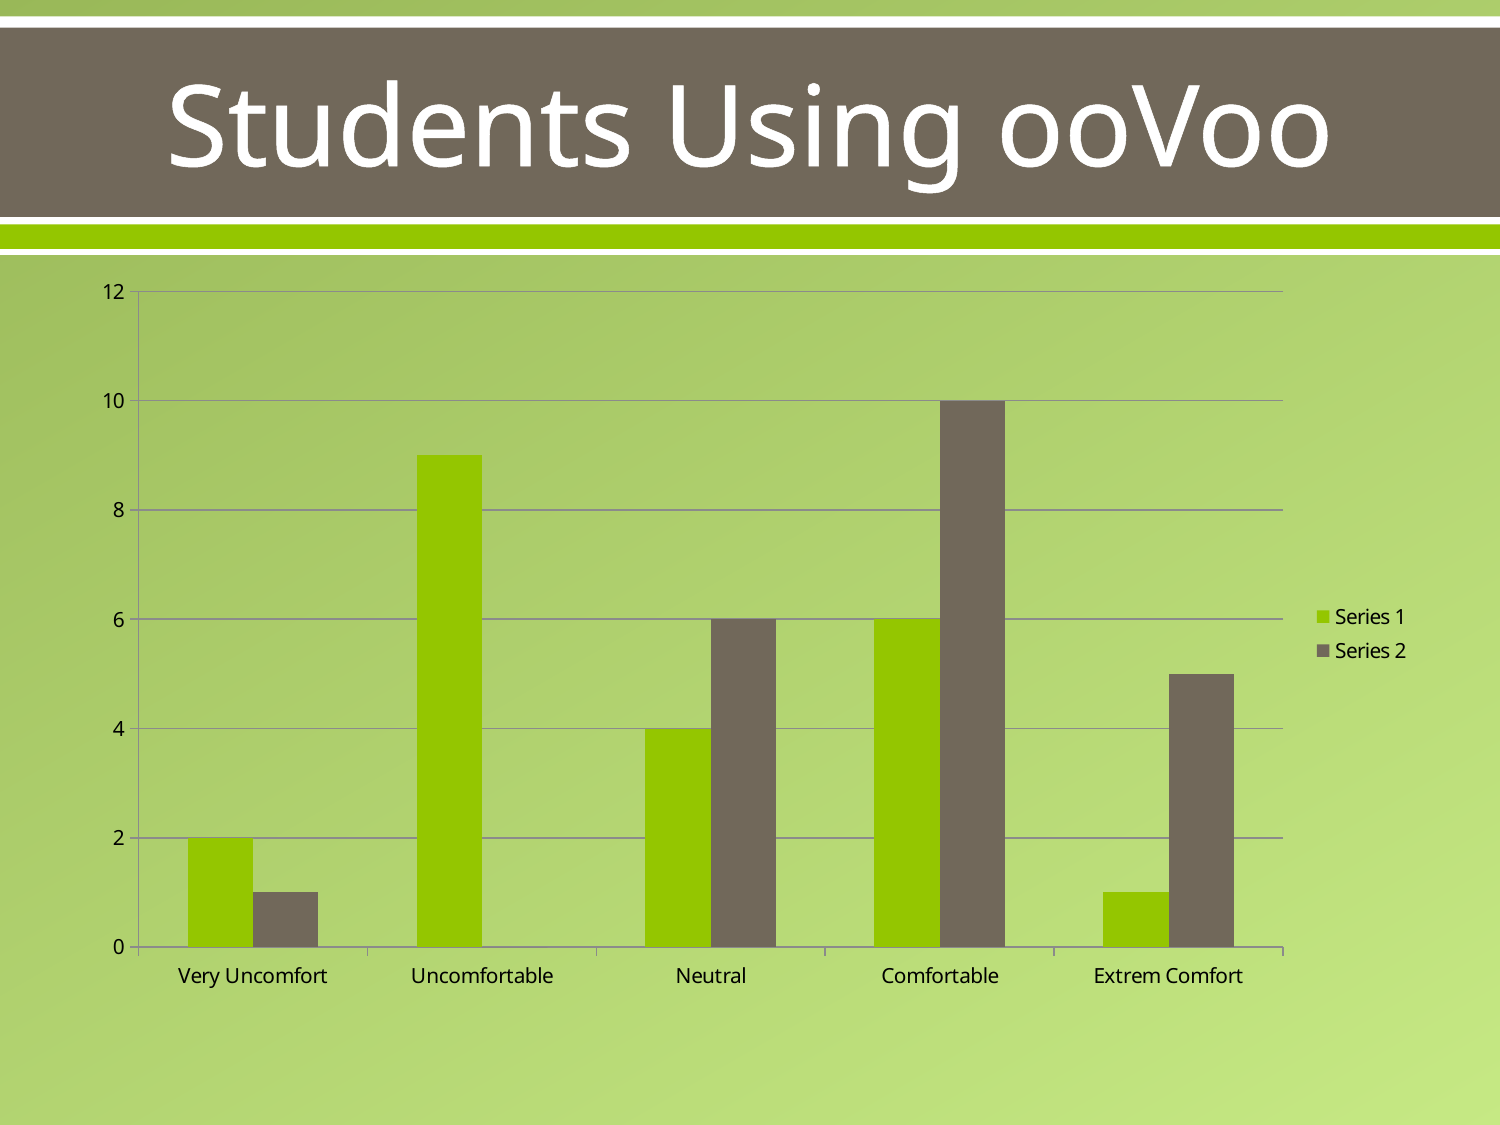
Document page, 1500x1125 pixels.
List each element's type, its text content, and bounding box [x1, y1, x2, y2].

chart [74, 262, 1426, 1006]
title Students Using ooVoo [75, 29, 1425, 213]
